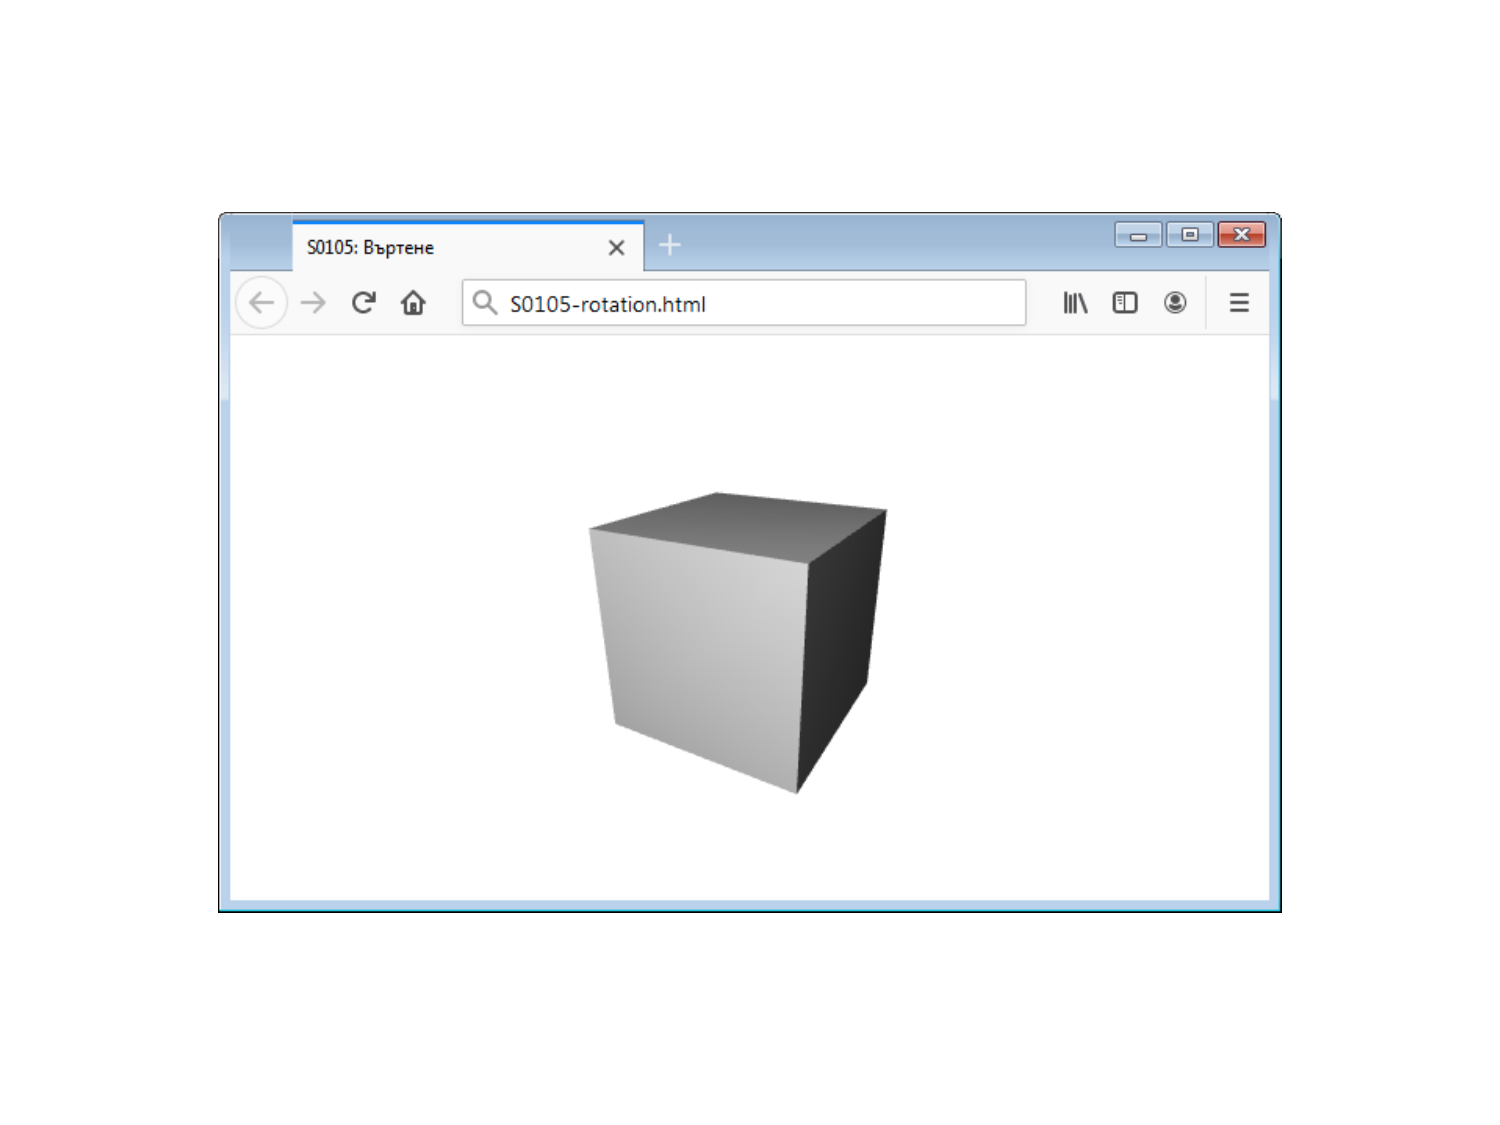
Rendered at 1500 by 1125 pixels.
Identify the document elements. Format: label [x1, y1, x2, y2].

picture [218, 212, 1282, 913]
